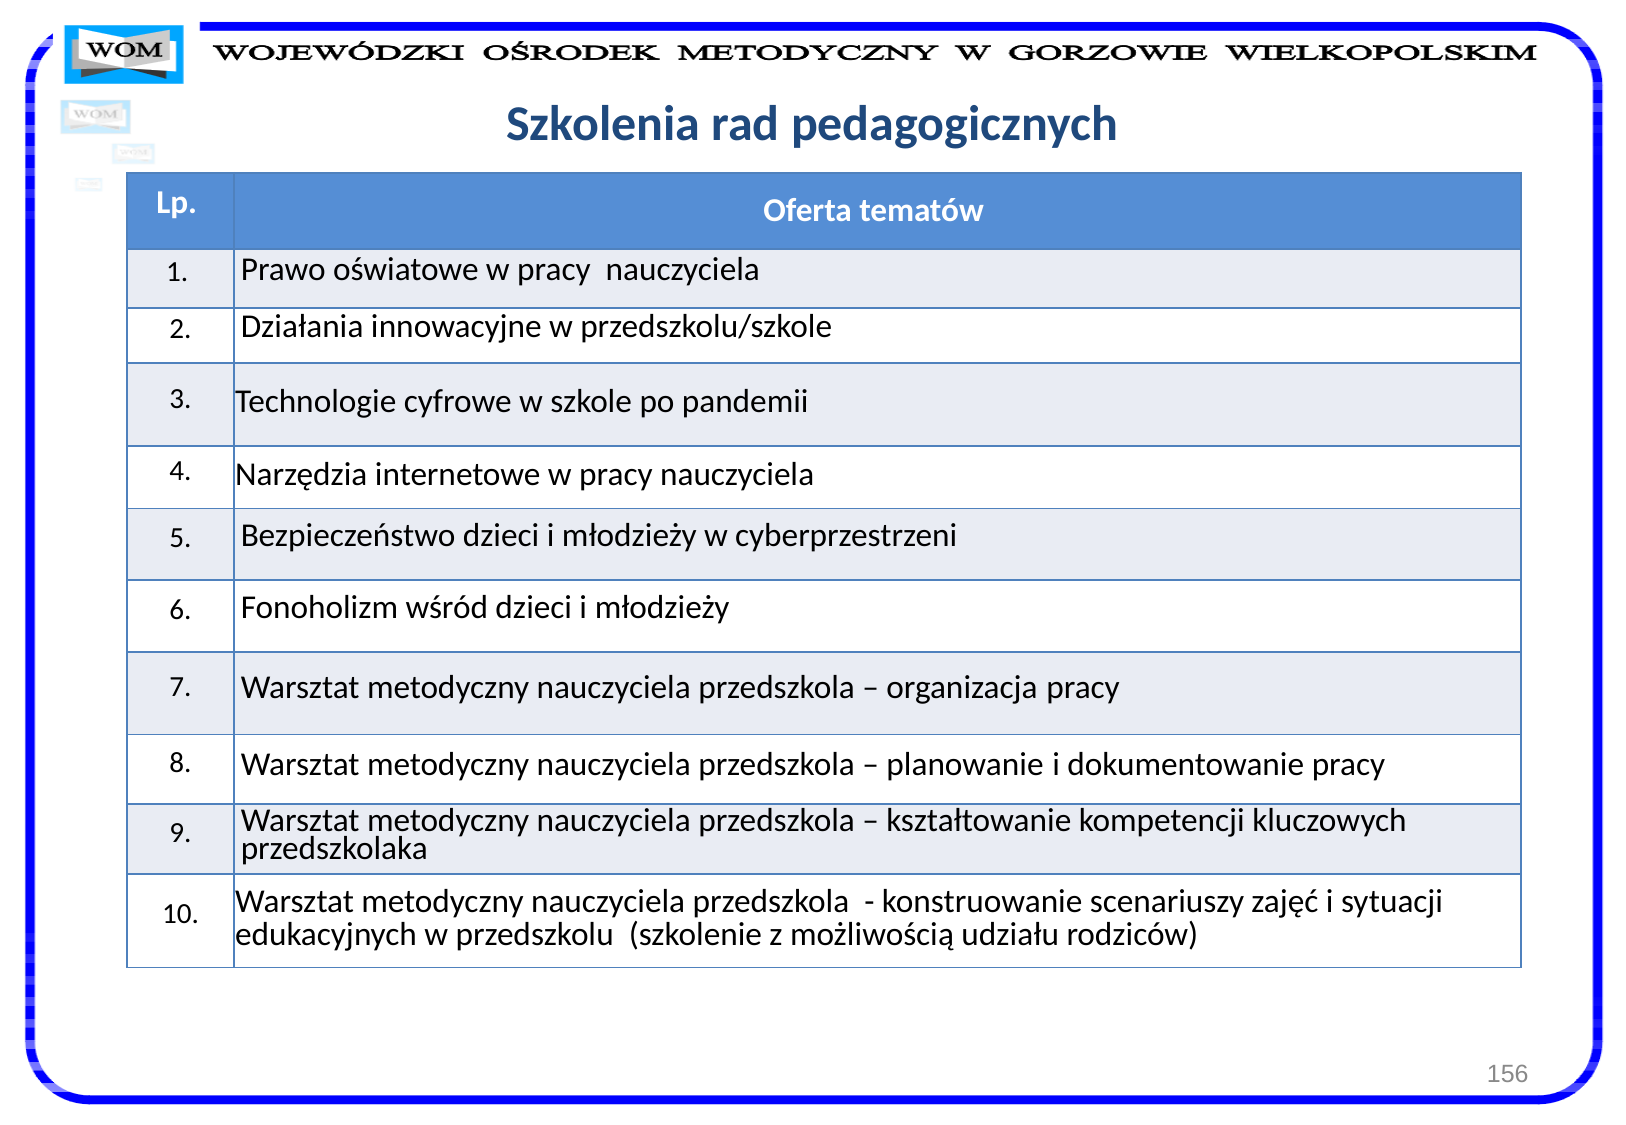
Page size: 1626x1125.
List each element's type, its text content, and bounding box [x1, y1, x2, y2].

table_cell 7. [128, 653, 233, 734]
table_cell Warsztat metodyczny nauczyciela przedszkola – organizacja pracy [235, 653, 1520, 734]
table_header Oferta tematów [235, 174, 1520, 248]
table_cell Działania innowacyjne w przedszkolu/szkole [235, 309, 1520, 362]
table_cell Warsztat metodyczny nauczyciela przedszkola – kształtowanie kompetencji kluczowych przedszkolaka [235, 805, 1520, 873]
table_cell Fonoholizm wśród dzieci i młodzieży [235, 581, 1520, 651]
table_cell 8. [128, 735, 233, 803]
table_cell 6. [128, 581, 233, 651]
table_cell 2. [128, 309, 233, 362]
table_cell Warsztat metodyczny nauczyciela przedszkola – planowanie i dokumentowanie pracy [235, 735, 1520, 803]
table_cell 3. [128, 364, 233, 445]
title Szkolenia rad pedagogicznych [137, 45, 1488, 172]
table_cell Technologie cyfrowe w szkole po pandemii [235, 364, 1520, 445]
table_cell Prawo oświatowe w pracy nauczyciela [235, 250, 1520, 307]
table_cell 9. [128, 805, 233, 873]
table_cell 10. [128, 875, 233, 967]
table_header Lp. [128, 174, 233, 248]
picture [0, 0, 1625, 1125]
table_cell 5. [128, 509, 233, 579]
table_cell Bezpieczeństwo dzieci i młodzieży w cyberprzestrzeni [235, 509, 1520, 579]
table_cell Warsztat metodyczny nauczyciela przedszkola - konstruowanie scenariuszy zajęć i sytuacji edukacyjnych w przedszkolu (szkolenie z możliwością udziału rodziców) [235, 875, 1520, 967]
slide_number 156 [1164, 1042, 1544, 1103]
table_cell 1. [128, 250, 233, 307]
table_cell Narzędzia internetowe w pracy nauczyciela [235, 447, 1520, 508]
table_cell 4. [128, 447, 233, 508]
